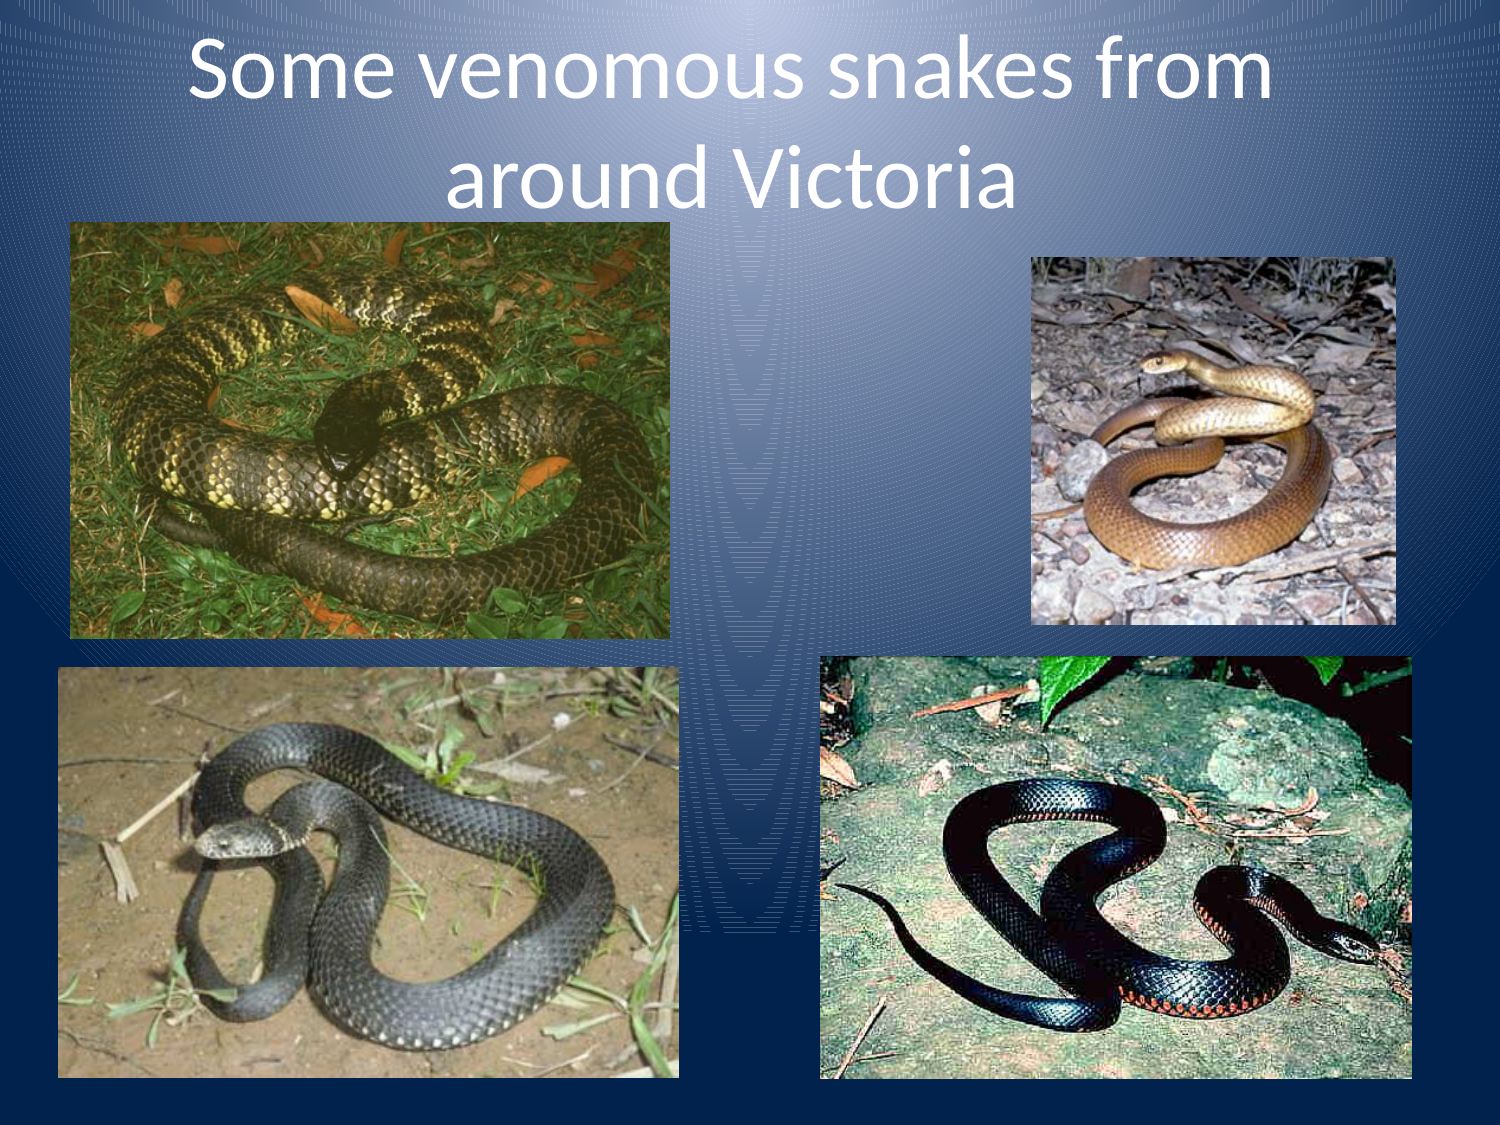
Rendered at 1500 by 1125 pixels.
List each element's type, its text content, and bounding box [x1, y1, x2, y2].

text_box Some venomous snakes from around Victoria [82, 0, 1383, 235]
picture [1031, 257, 1396, 625]
picture [70, 222, 670, 639]
picture [58, 667, 679, 1079]
picture [820, 655, 1412, 1079]
